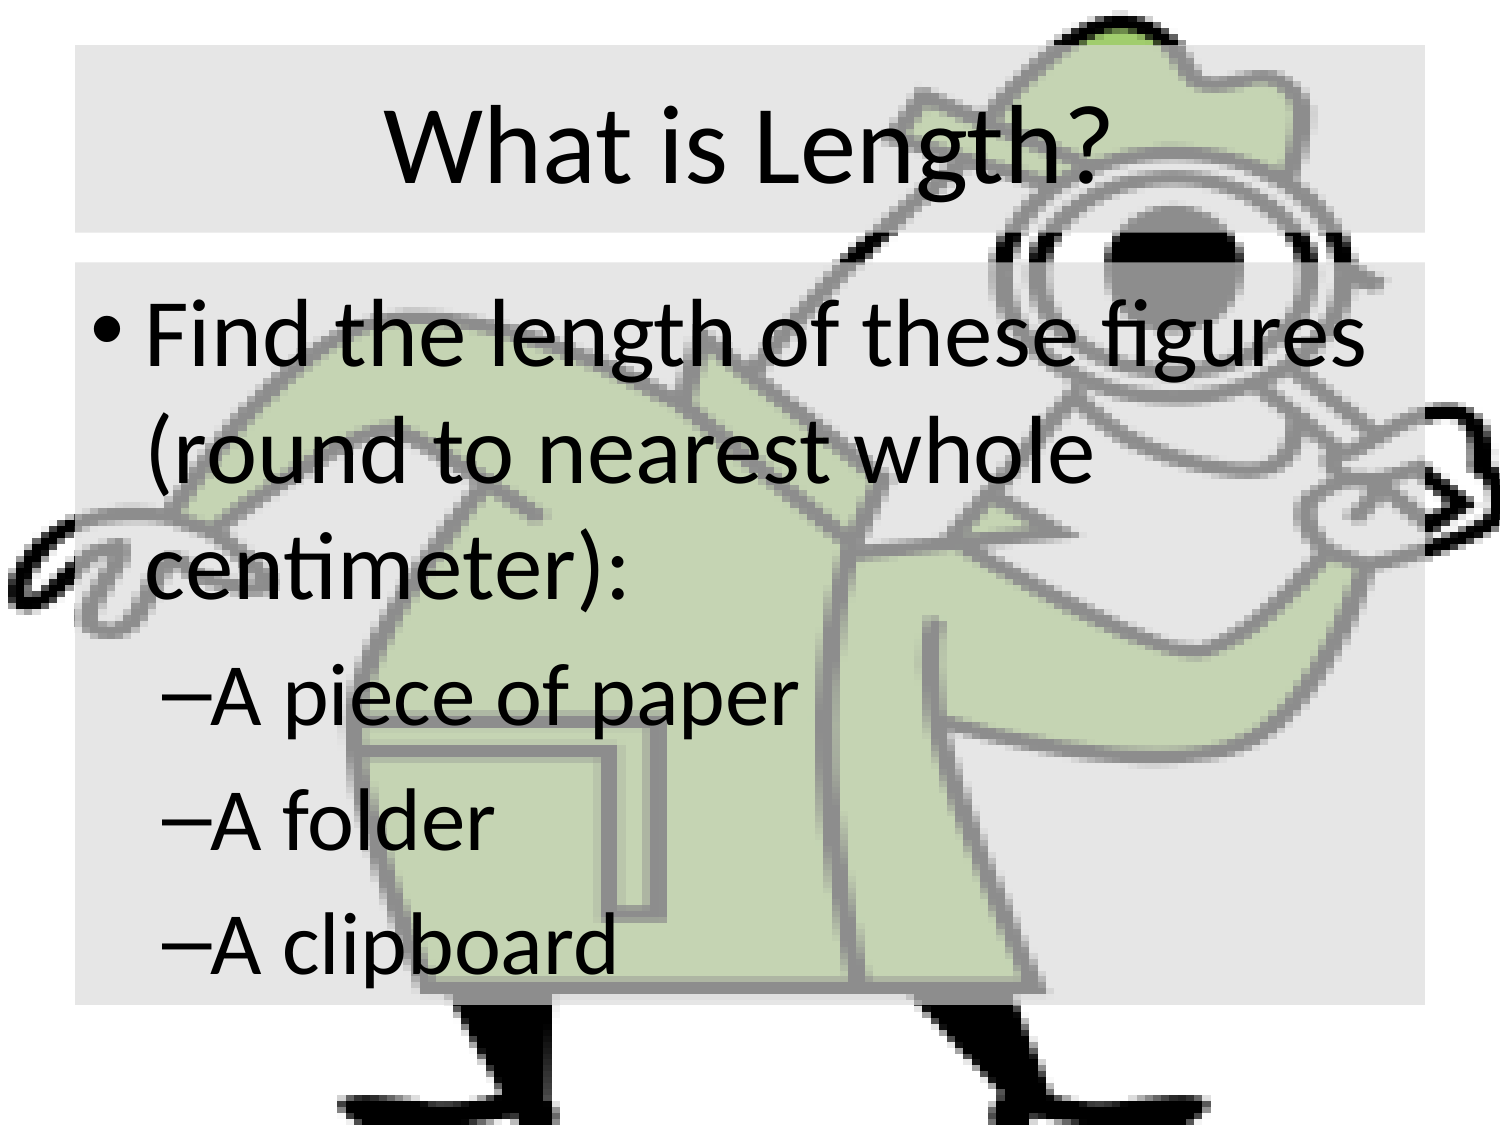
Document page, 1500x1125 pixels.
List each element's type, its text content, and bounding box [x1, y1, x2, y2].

title What is Length? [75, 45, 1425, 233]
list Find the length of these figures (round to nearest whole centimeter): A piece of paper A folder A clipboard [75, 262, 1425, 1005]
